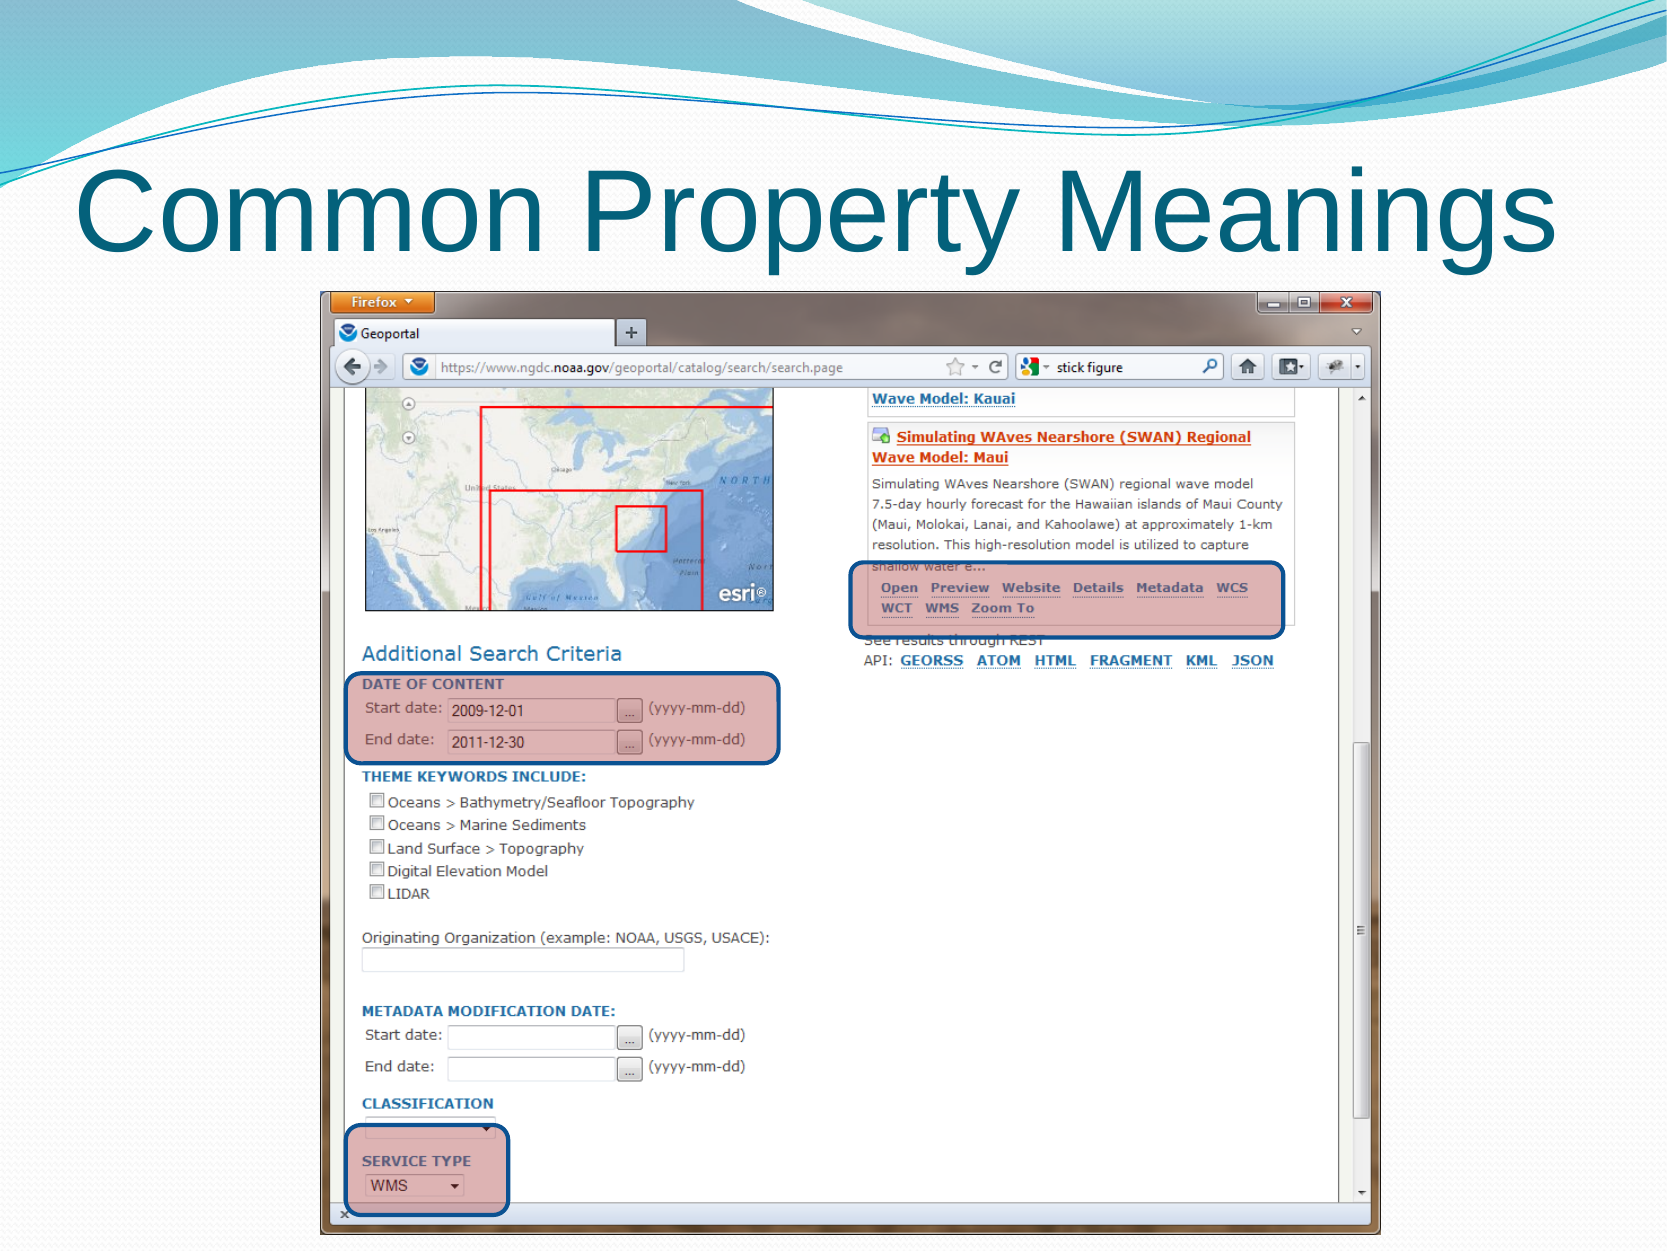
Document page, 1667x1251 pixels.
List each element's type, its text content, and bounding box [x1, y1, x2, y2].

picture [320, 291, 1381, 1236]
text_box Common Property Meanings [73, 77, 1593, 278]
